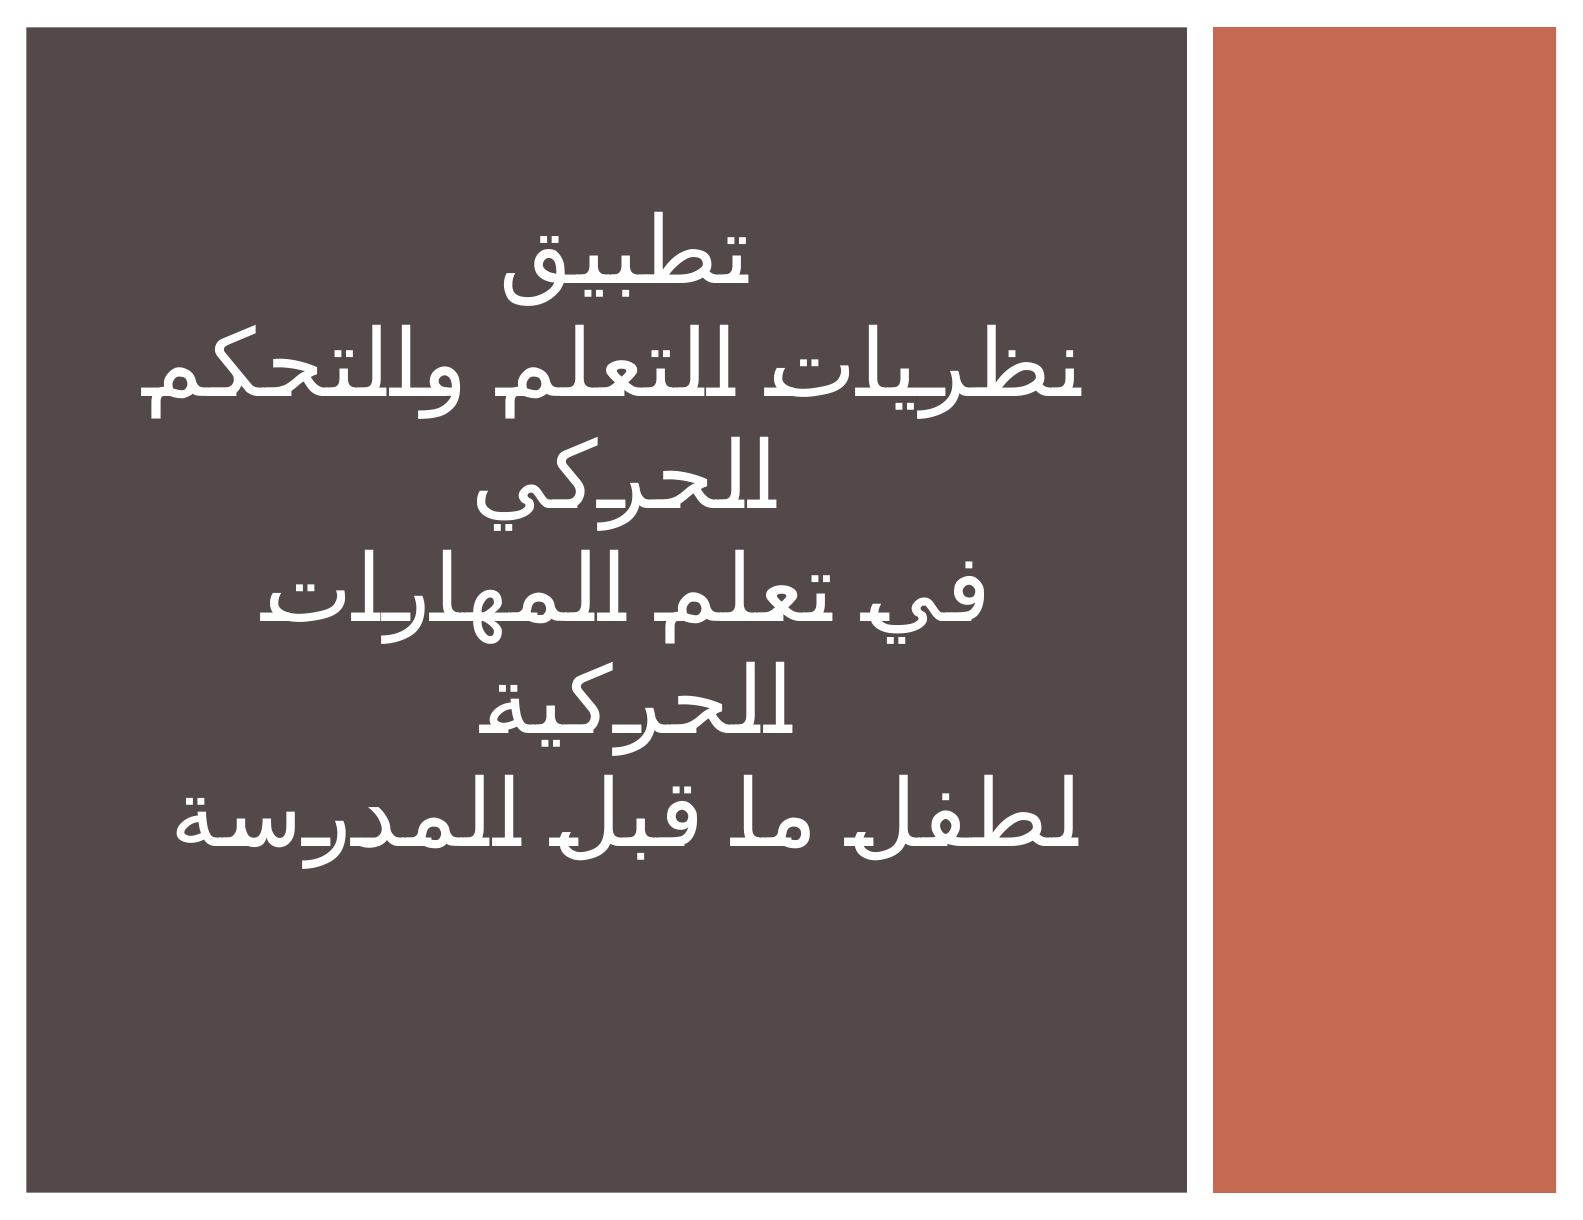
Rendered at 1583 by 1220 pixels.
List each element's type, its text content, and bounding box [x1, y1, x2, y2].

title تطبيق نظريات التعلم والتحكم الحركي في تعلم المهارات الحركية لطفل ما قبل المدرسة [79, 365, 1174, 691]
